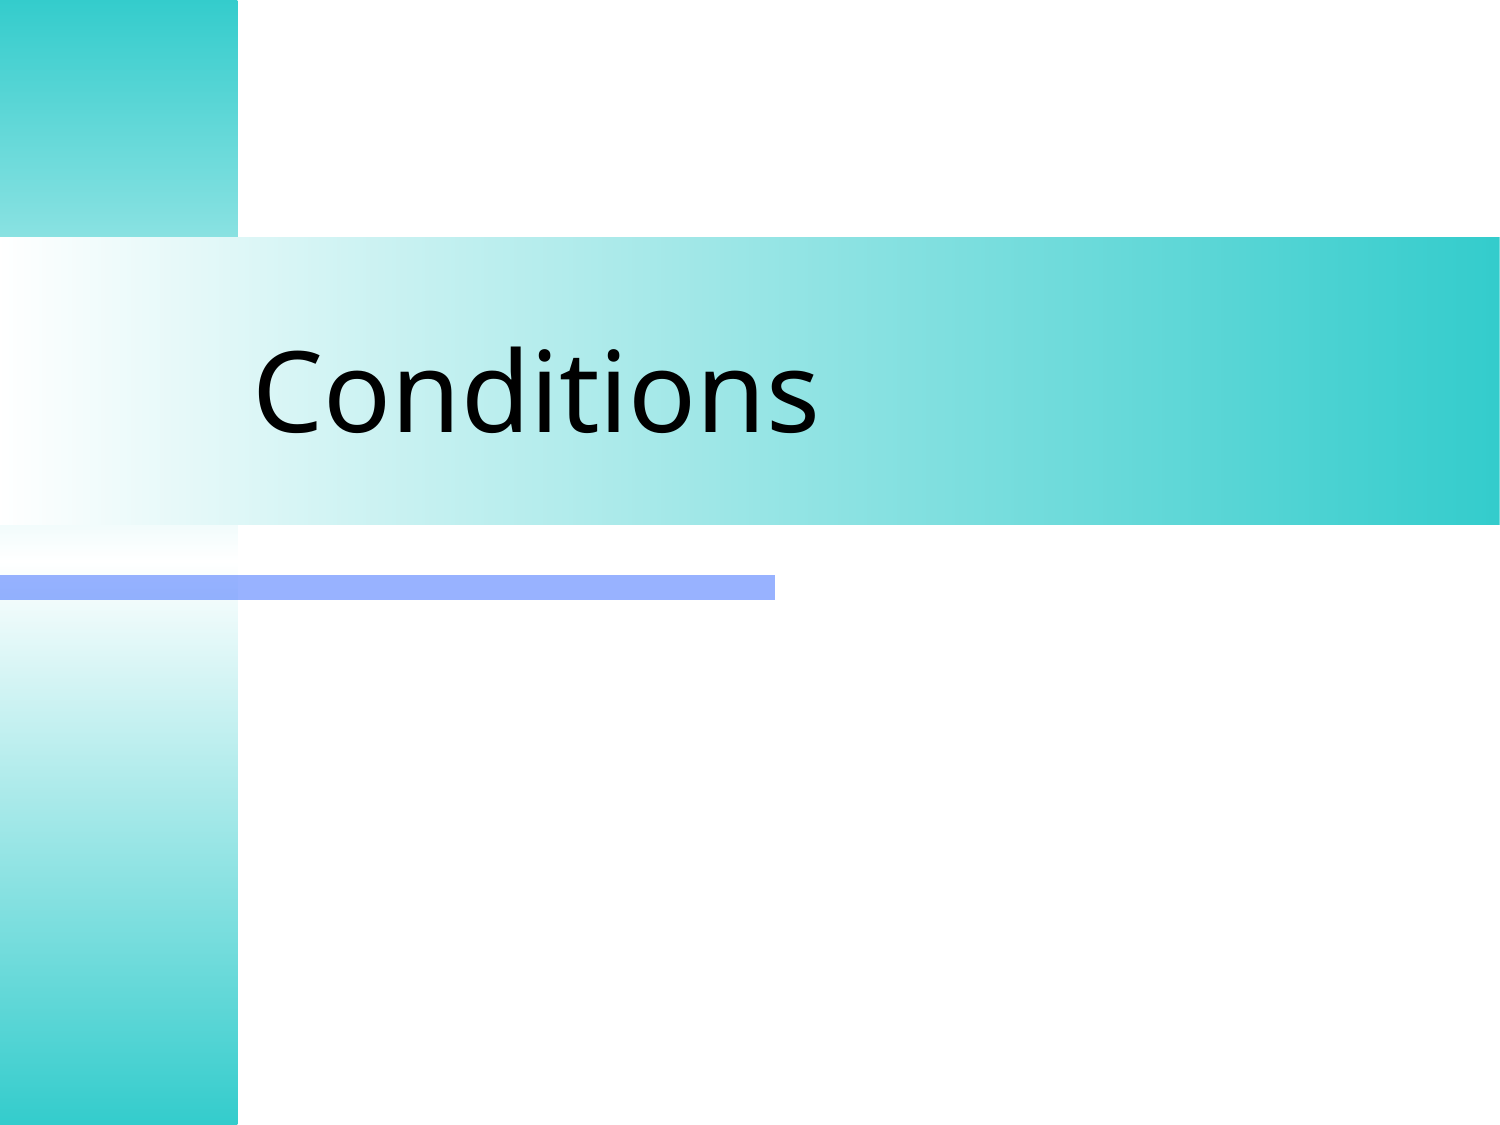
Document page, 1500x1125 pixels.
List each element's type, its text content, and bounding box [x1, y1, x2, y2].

title Conditions [237, 274, 1388, 501]
